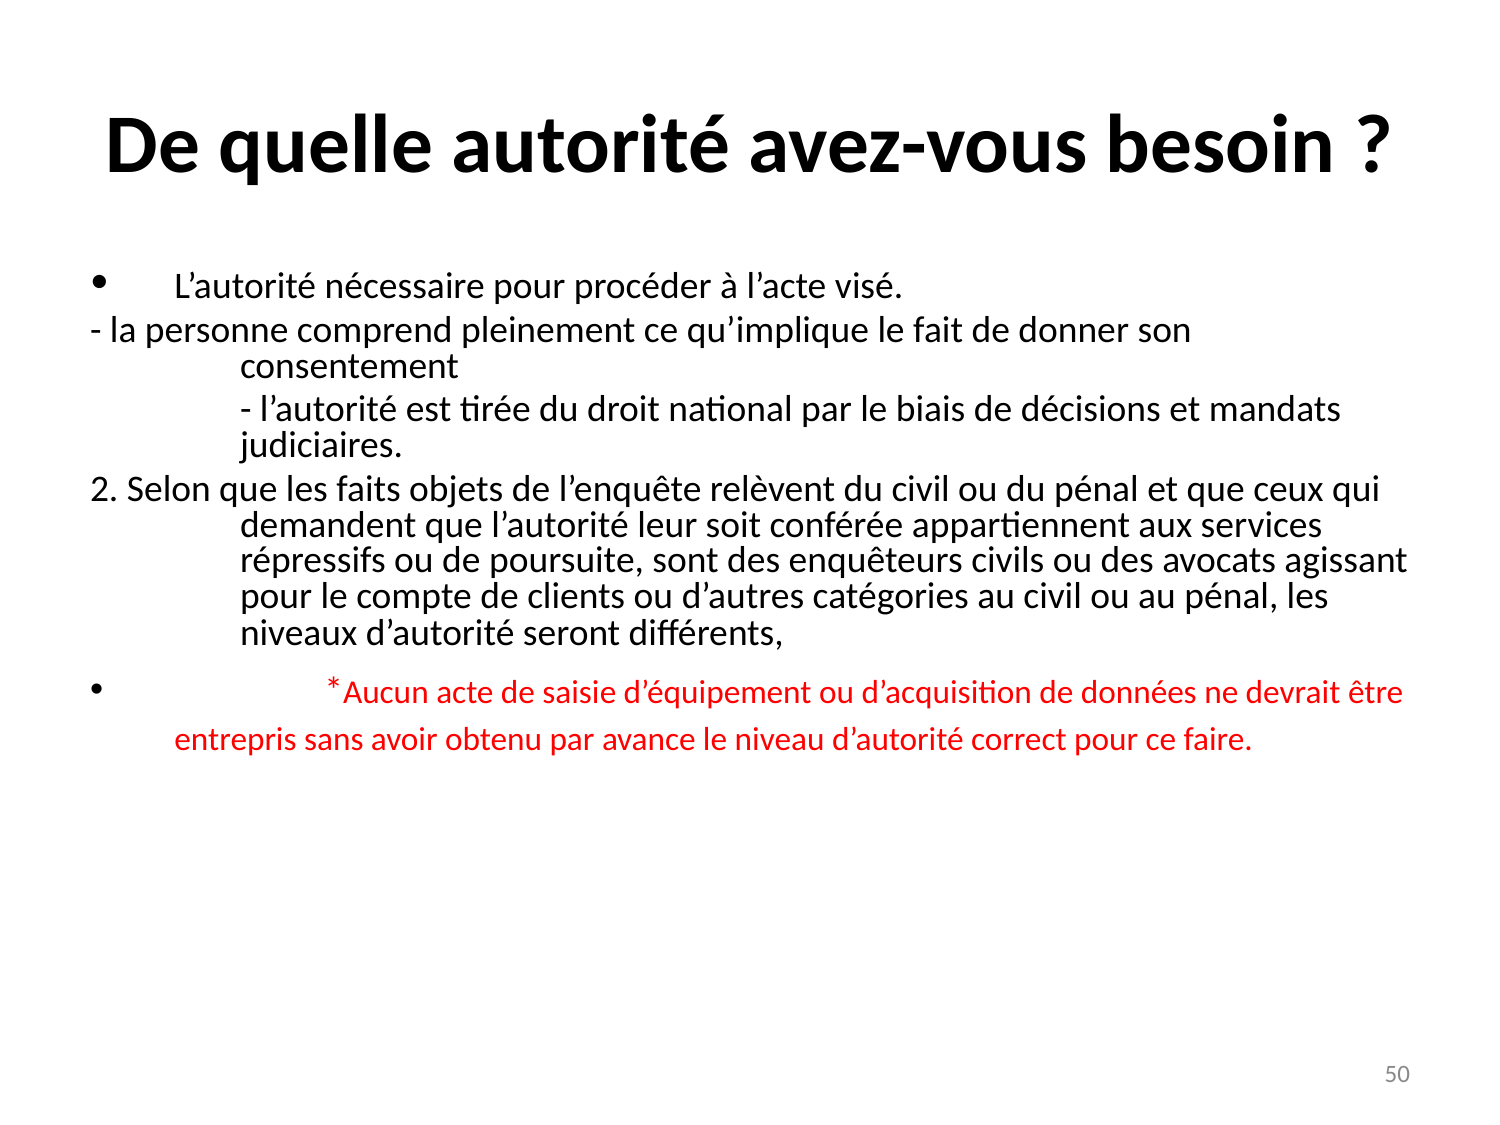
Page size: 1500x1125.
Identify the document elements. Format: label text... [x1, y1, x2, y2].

list L’autorité nécessaire pour procéder à l’acte visé. - la personne comprend pleinement ce qu’implique le fait de donner son consentement - l’autorité est tirée du droit national par le biais de décisions et mandats judiciaires. 2. Selon que les faits objets de l’enquête relèvent du civil ou du pénal et que ceux qui demandent que l’autorité leur soit conférée appartiennent aux services répressifs ou de poursuite, sont des enquêteurs civils ou des avocats agissant pour le compte de clients ou d’autres catégories au civil ou au pénal, les niveaux d’autorité seront différents, *Aucun acte de saisie d’équipement ou d’acquisition de données ne devrait être entrepris sans avoir obtenu par avance le niveau d’autorité correct pour ce faire. [75, 262, 1425, 1043]
slide_number * [1074, 1043, 1425, 1103]
title De quelle autorité avez-vous besoin ? [75, 45, 1425, 233]
